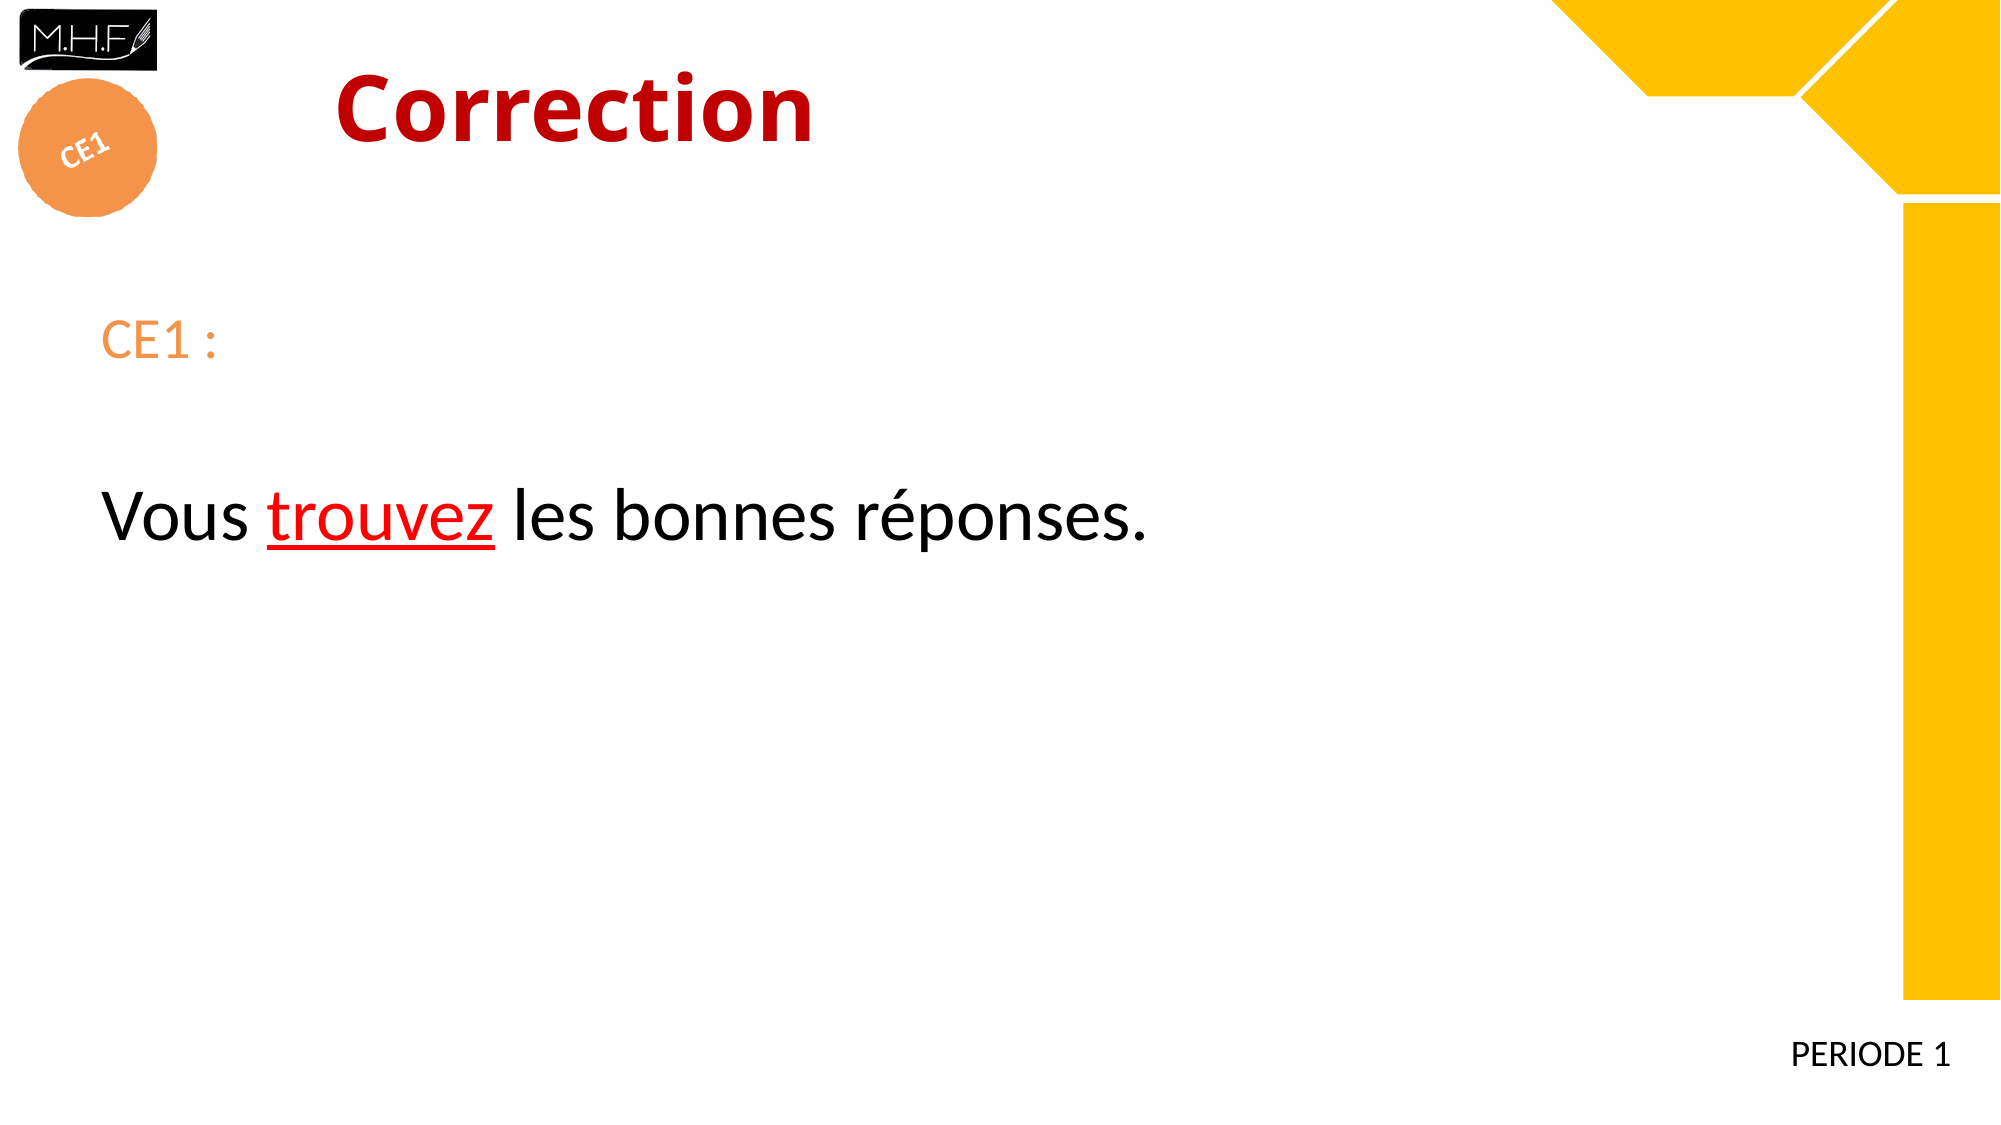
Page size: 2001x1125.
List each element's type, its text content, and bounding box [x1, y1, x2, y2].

text_box [1799, 0, 2000, 196]
text_box PERIODE 1 [1362, 1021, 1967, 1125]
picture [18, 78, 157, 218]
picture [16, 7, 157, 74]
text_box [1549, 0, 1892, 98]
list CE1 : Vous trouvez les bonnes réponses. [86, 300, 1216, 1015]
title Correction [318, 3, 1865, 221]
text_box [1902, 202, 2000, 1001]
